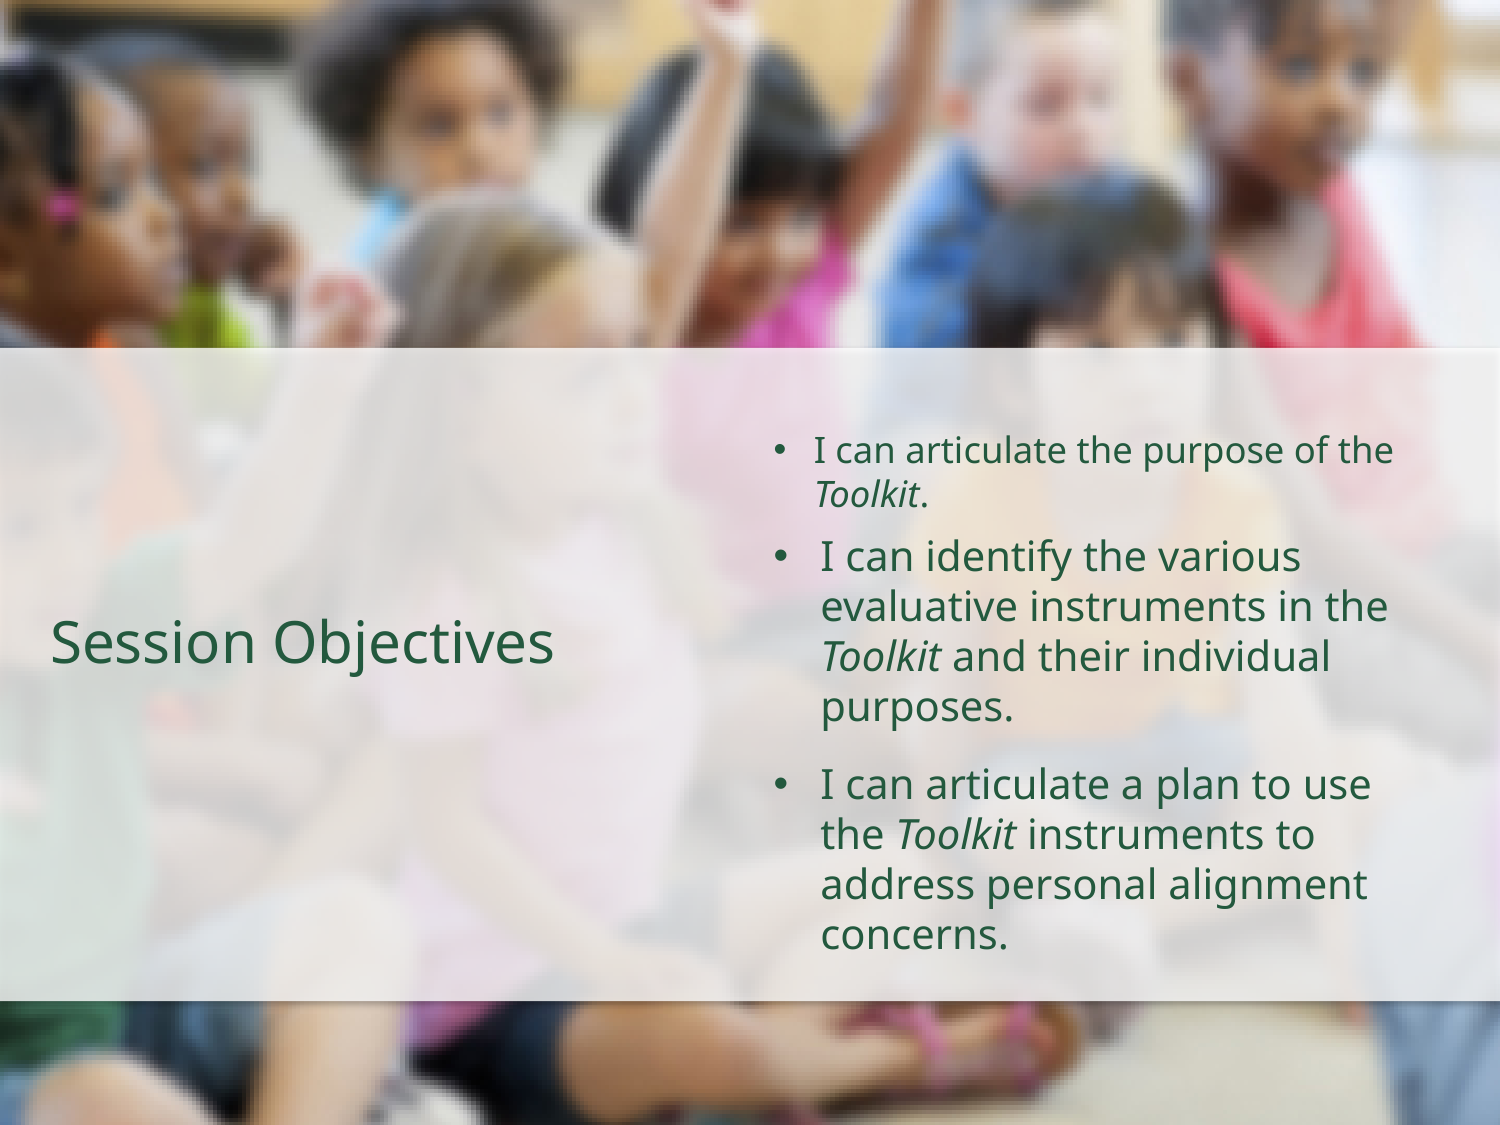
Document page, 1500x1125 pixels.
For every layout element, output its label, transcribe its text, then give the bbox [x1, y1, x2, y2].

list I can articulate a plan to use the Toolkit instruments to address personal alignment concerns. [758, 750, 1457, 894]
picture [0, 0, 1500, 347]
list I can identify the various evaluative instruments in the Toolkit and their individual purposes. [758, 522, 1440, 687]
picture [0, 1002, 1500, 1125]
list I can articulate the purpose of the Toolkit. [758, 420, 1440, 522]
title Session Objectives [35, 546, 617, 734]
